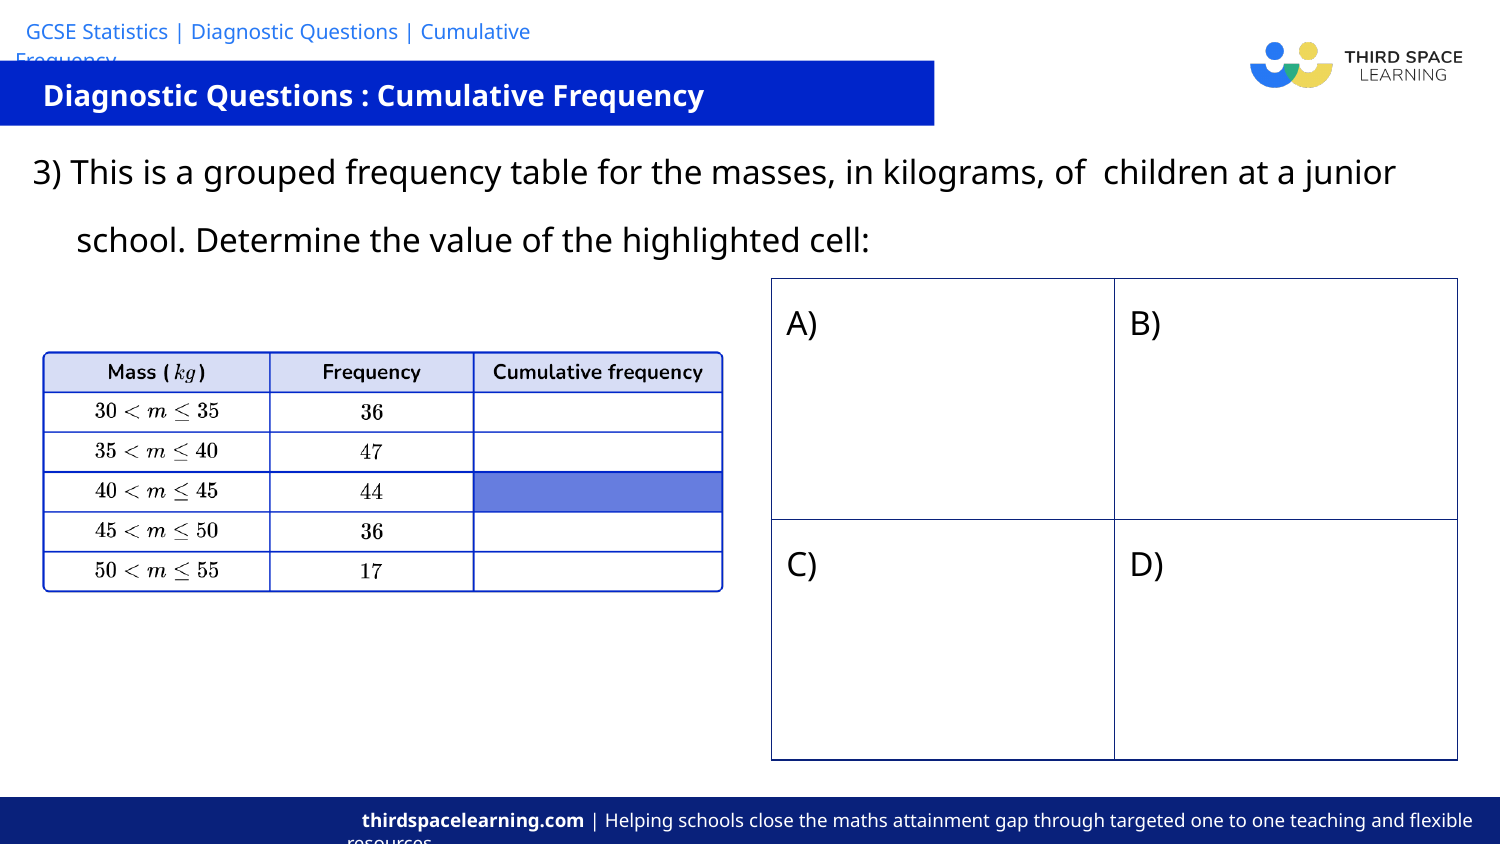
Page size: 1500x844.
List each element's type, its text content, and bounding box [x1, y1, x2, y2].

picture [1250, 33, 1465, 99]
text_box Diagnostic Questions : Cumulative Frequency [27, 61, 833, 127]
picture [42, 351, 724, 593]
